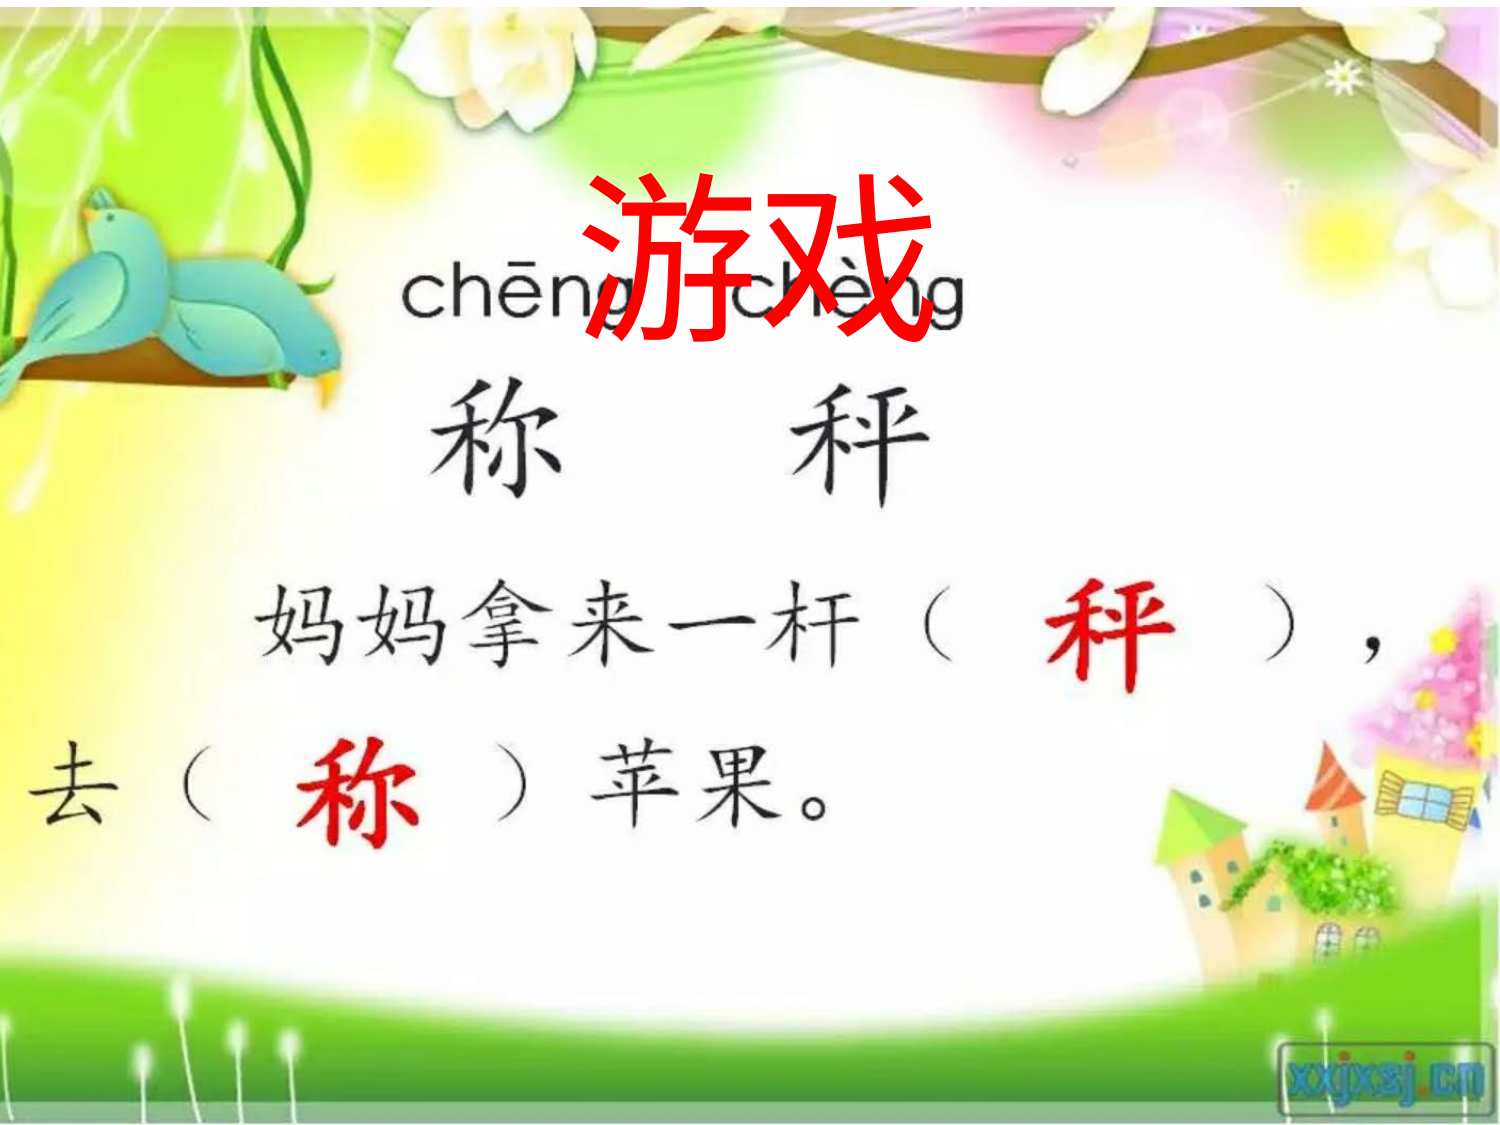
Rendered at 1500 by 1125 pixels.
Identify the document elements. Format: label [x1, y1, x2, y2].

list [0, 6, 1500, 1125]
